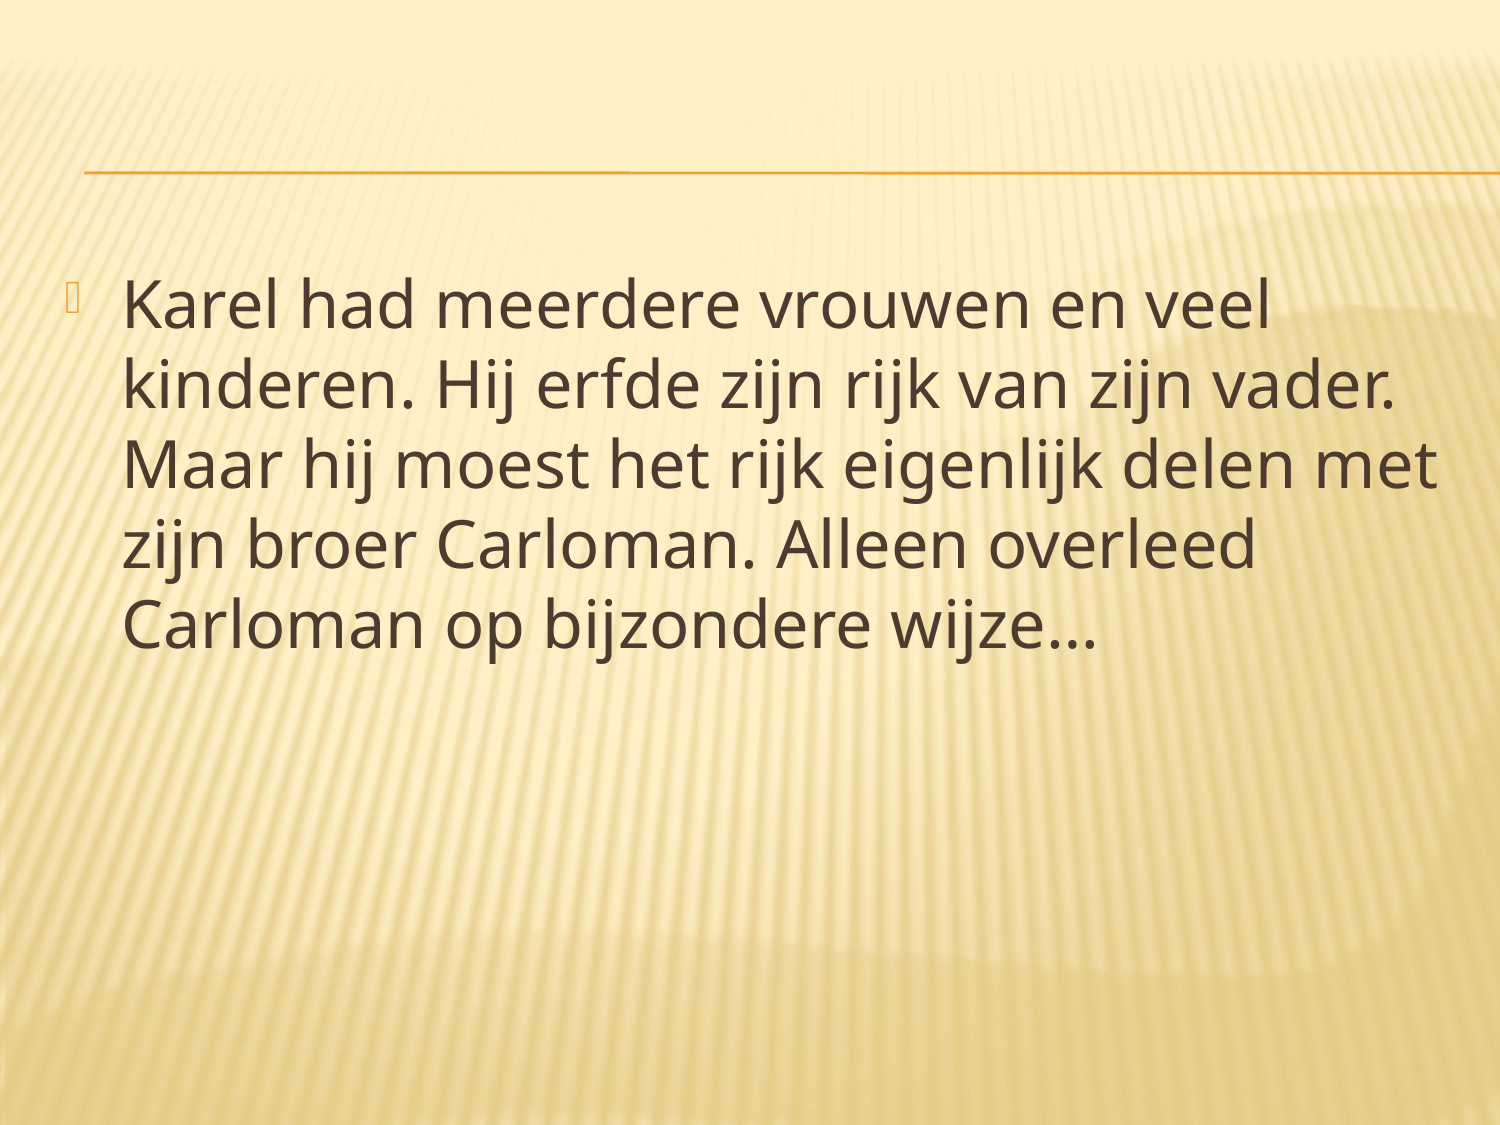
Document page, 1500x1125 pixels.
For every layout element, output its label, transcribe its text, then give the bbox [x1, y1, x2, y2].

list Karel had meerdere vrouwen en veel kinderen. Hij erfde zijn rijk van zijn vader. Maar hij moest het rijk eigenlijk delen met zijn broer Carloman. Alleen overleed Carloman op bijzondere wijze… [50, 254, 1475, 998]
